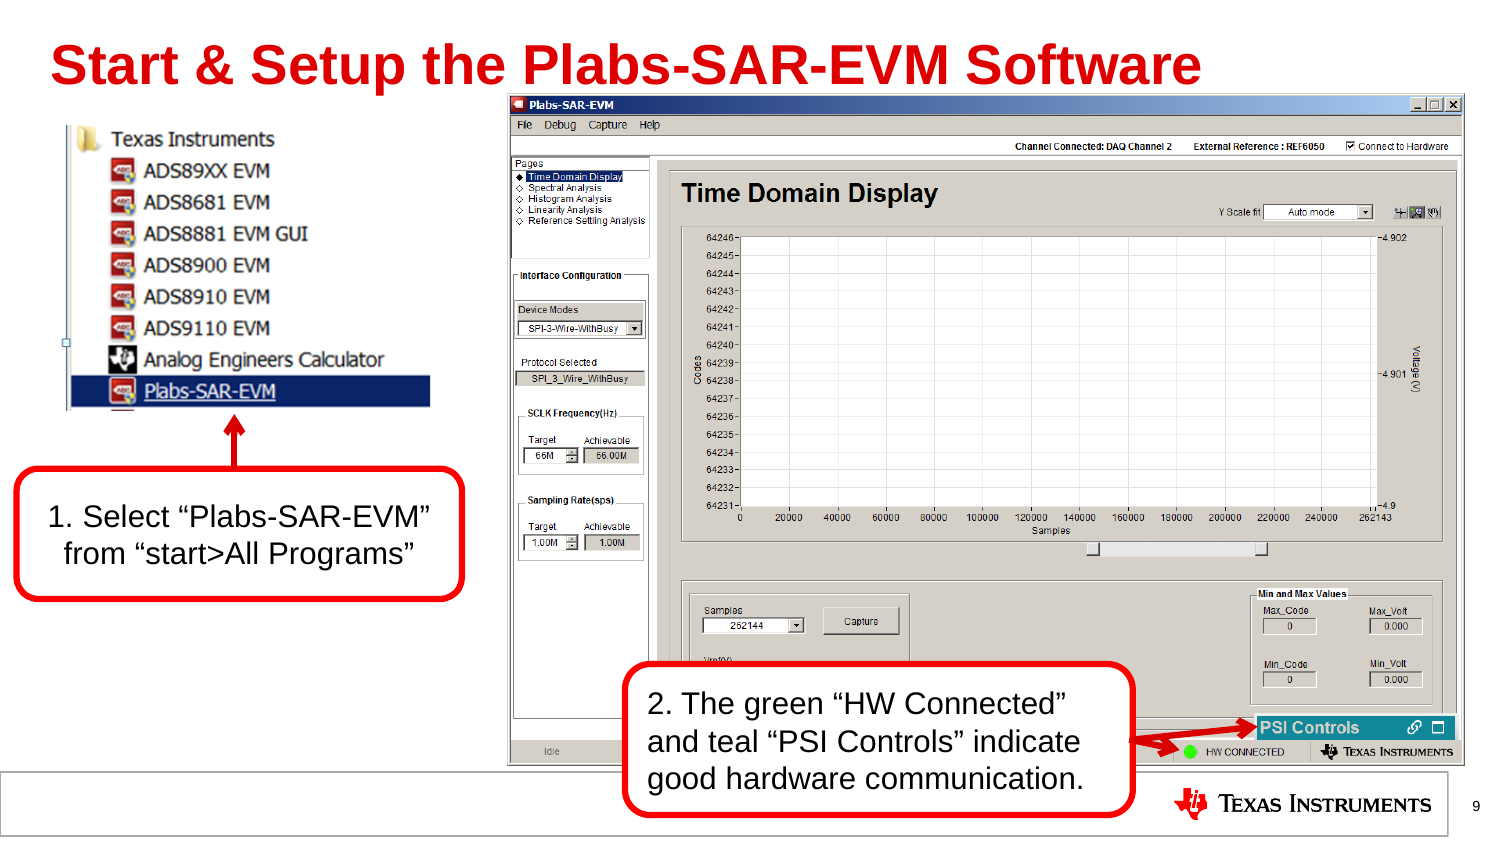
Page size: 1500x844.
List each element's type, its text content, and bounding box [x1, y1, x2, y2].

title Start & Setup the Plabs-SAR-EVM Software [37, 17, 1485, 119]
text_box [1132, 726, 1259, 740]
slide_number 9 [1184, 790, 1493, 817]
picture [507, 93, 1465, 766]
text_box 1. Select “Plabs-SAR-EVM” from “start>All Programs” [14, 466, 465, 602]
picture [48, 124, 431, 411]
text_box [624, 663, 1180, 816]
